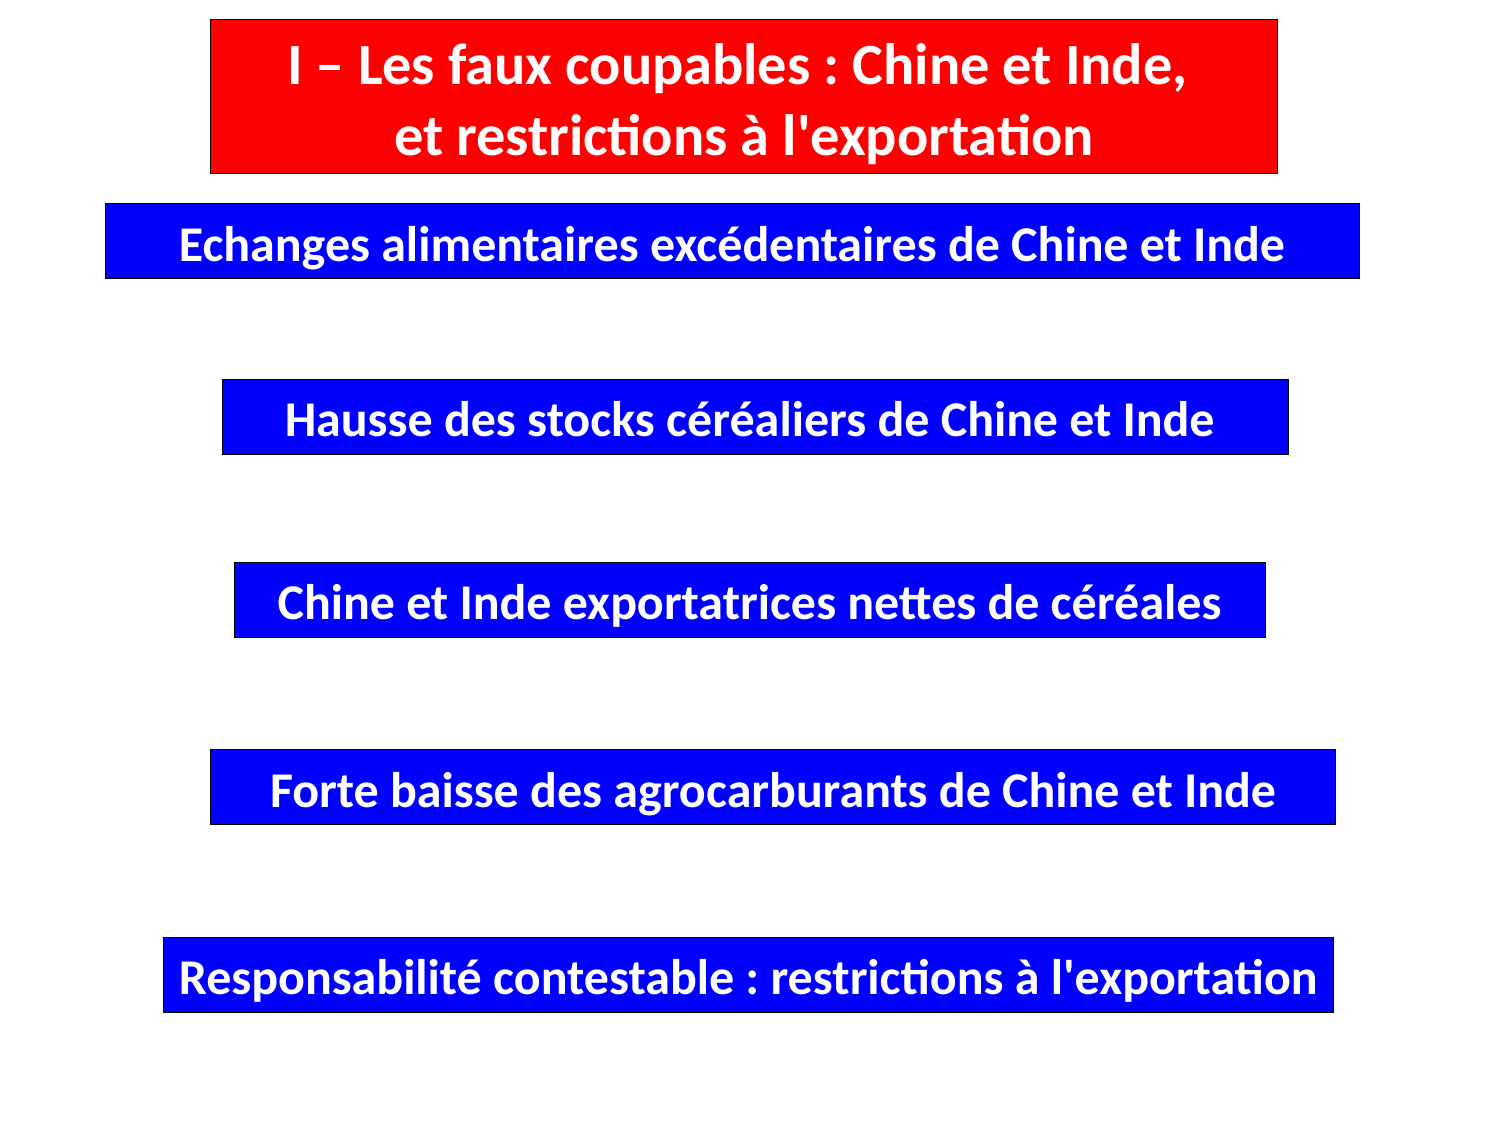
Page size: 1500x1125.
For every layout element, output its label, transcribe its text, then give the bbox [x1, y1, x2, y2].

text_box Chine et Inde exportatrices nettes de céréales [234, 562, 1266, 638]
text_box I – Les faux coupables : Chine et Inde, et restrictions à l'exportation [210, 19, 1278, 174]
text_box Responsabilité contestable : restrictions à l'exportation [163, 937, 1334, 1013]
text_box Hausse des stocks céréaliers de Chine et Inde [222, 379, 1289, 455]
text_box Echanges alimentaires excédentaires de Chine et Inde [105, 203, 1360, 279]
text_box Forte baisse des agrocarburants de Chine et Inde [210, 749, 1336, 825]
